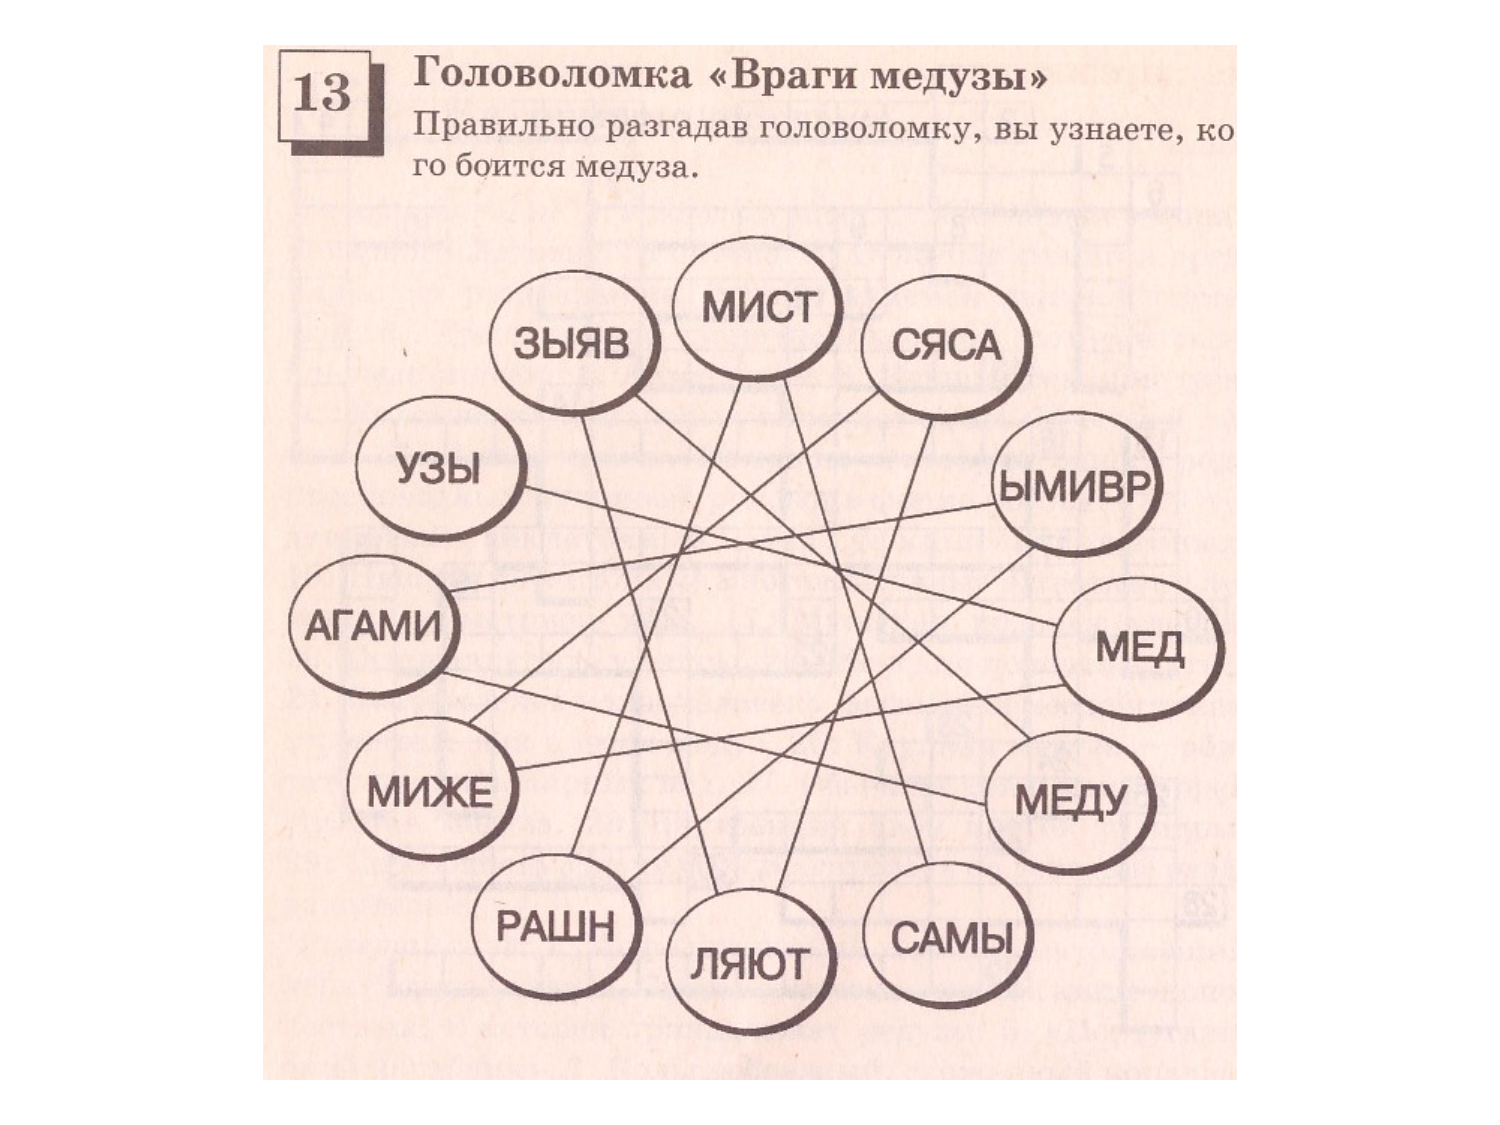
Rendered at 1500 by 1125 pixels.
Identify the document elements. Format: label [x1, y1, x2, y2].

picture [262, 45, 1237, 1080]
